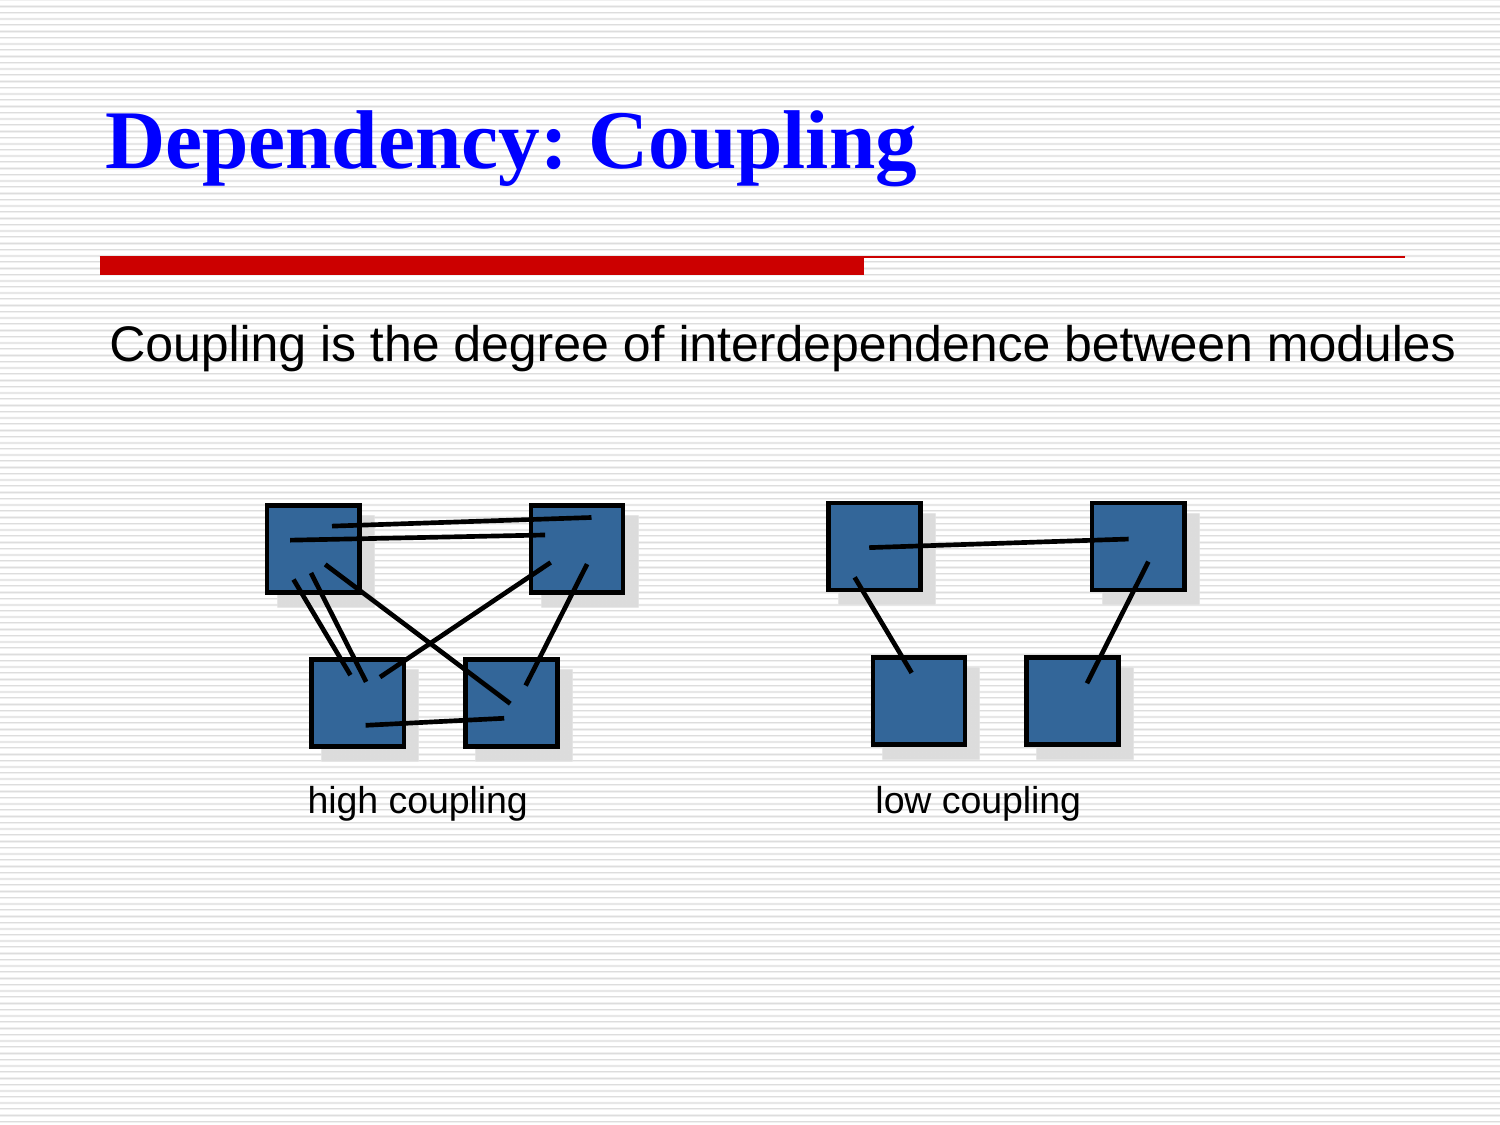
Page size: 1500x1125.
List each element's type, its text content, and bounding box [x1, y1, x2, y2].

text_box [828, 502, 1185, 829]
text_box Dependency: Coupling [90, 35, 1390, 235]
picture [0, 0, 1500, 1125]
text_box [266, 505, 624, 829]
text_box Coupling is the degree of interdependence between modules [94, 303, 1472, 379]
